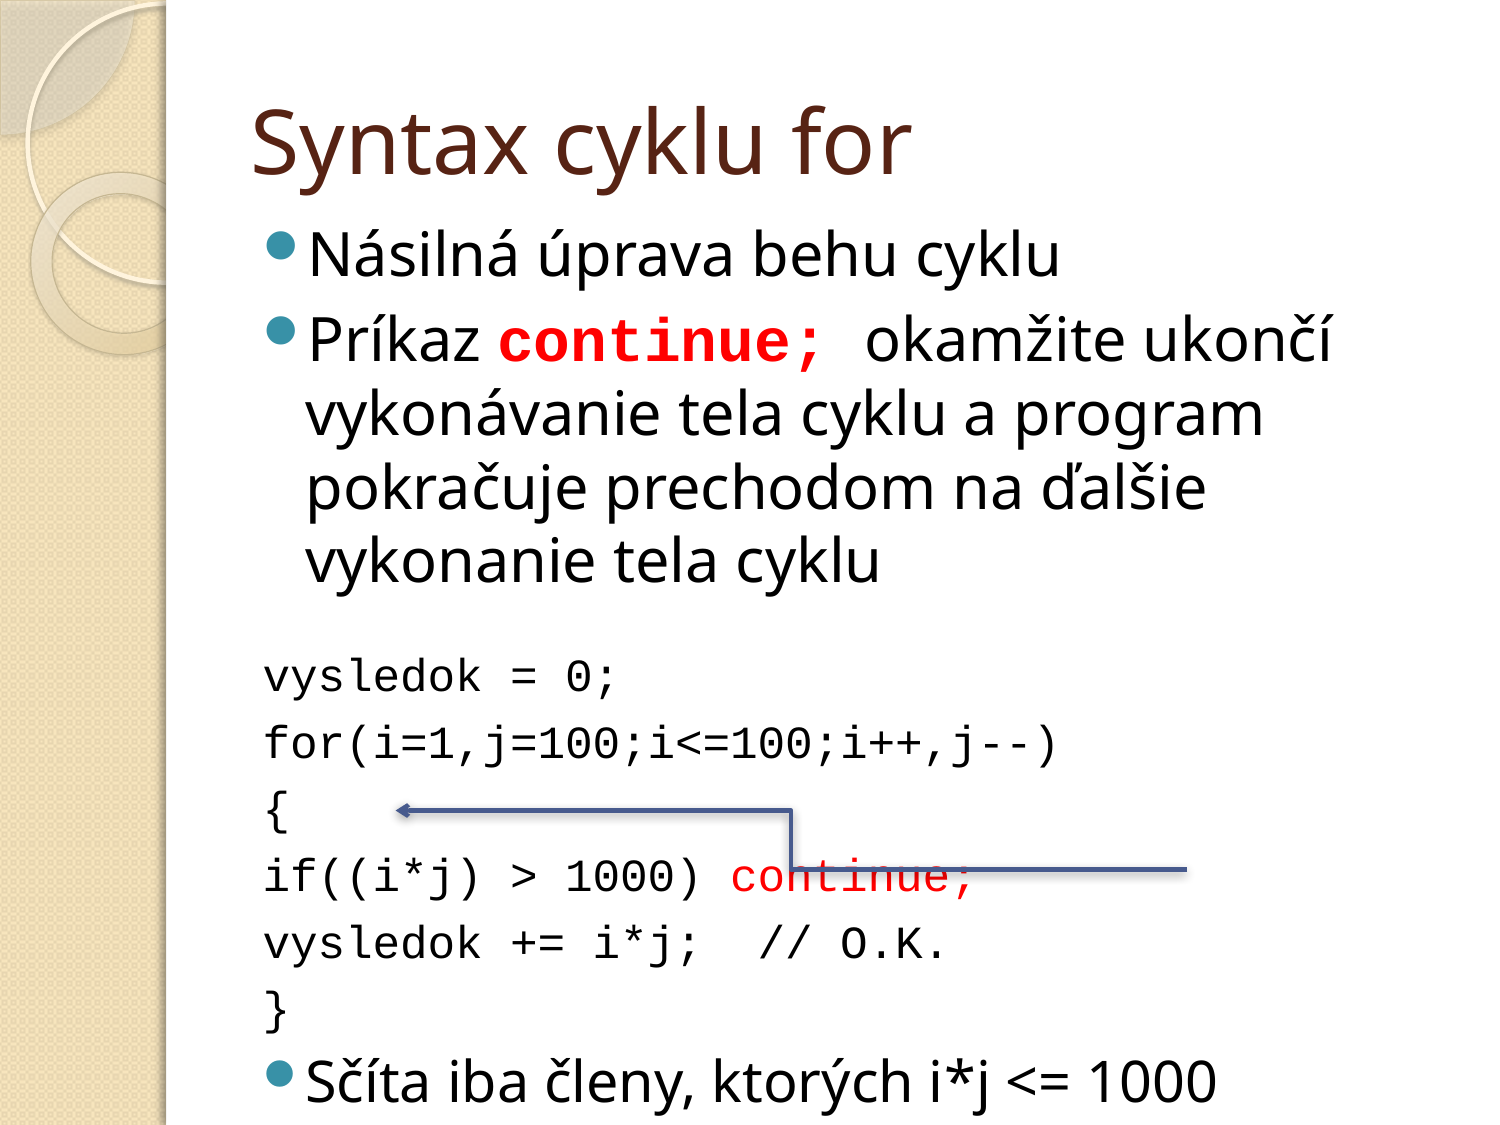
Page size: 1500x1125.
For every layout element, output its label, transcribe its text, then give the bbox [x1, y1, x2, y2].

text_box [395, 810, 1188, 870]
title Syntax cyklu for [235, 45, 1466, 208]
list Násilná úprava behu cyklu Príkaz continue; okamžite ukončí vykonávanie tela cyklu a program pokračuje prechodom na ďalšie vykonanie tela cyklu vysledok = 0; for(i=1,j=100;i<=100;i++,j--) { if((i*j) > 1000) continue; vysledok += i*j; // O.K. } Sčíta iba členy, ktorých i*j <= 1000 [235, 208, 1466, 1125]
